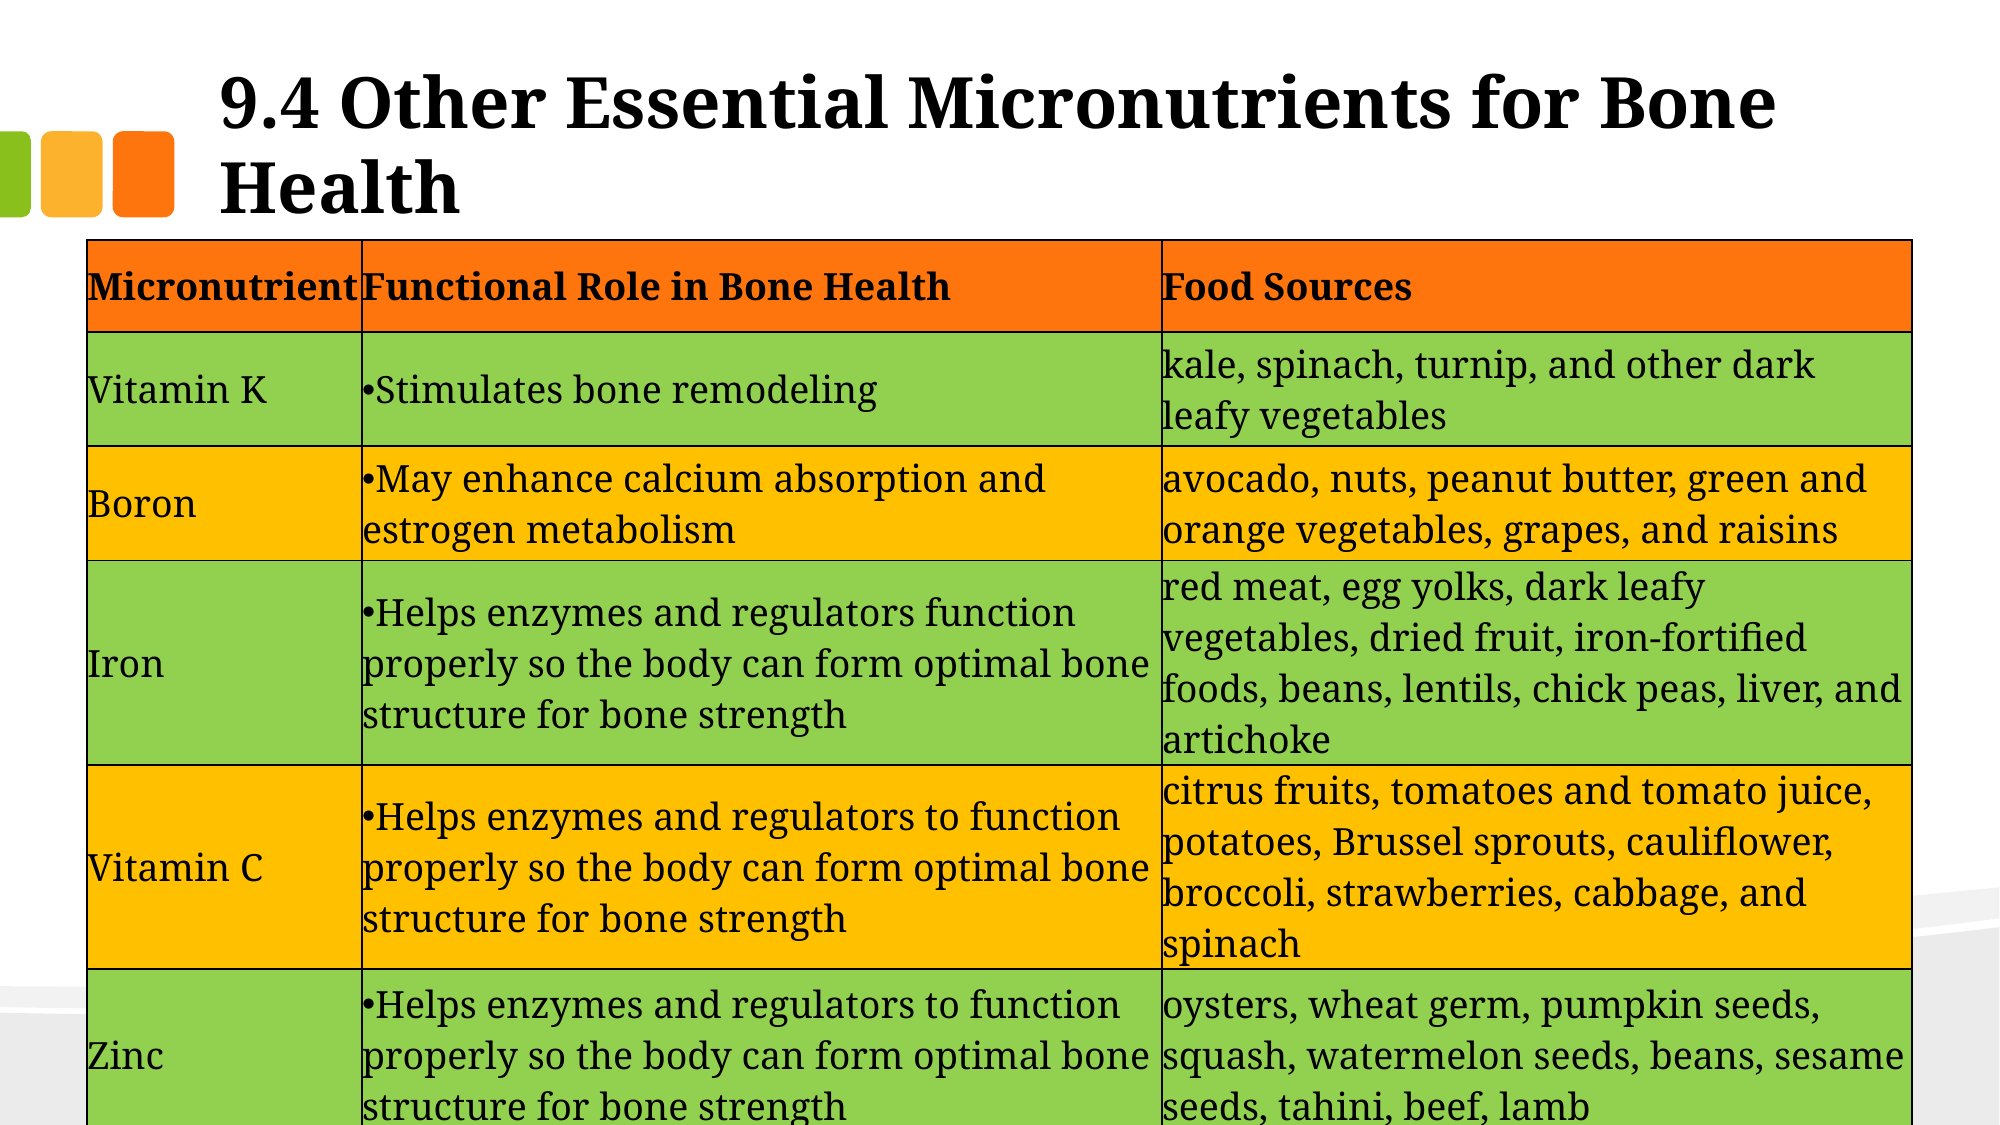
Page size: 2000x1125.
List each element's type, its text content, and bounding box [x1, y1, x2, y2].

table_cell Helps enzymes and regulators function properly so the body can form optimal bone structure for bone strength [363, 561, 1161, 764]
table_cell avocado, nuts, peanut butter, green and orange vegetables, grapes, and raisins [1163, 447, 1911, 560]
table_cell Helps enzymes and regulators to function properly so the body can form optimal bone structure for bone strength [363, 766, 1161, 968]
table_header Food Sources [1163, 241, 1911, 331]
table_cell oysters, wheat germ, pumpkin seeds, squash, watermelon seeds, beans, sesame seeds, tahini, beef, lamb [1163, 970, 1911, 1125]
table_cell Helps enzymes and regulators to function properly so the body can form optimal bone structure for bone strength [363, 970, 1161, 1125]
table_header Micronutrient [88, 241, 361, 331]
table_cell Zinc [88, 970, 361, 1125]
table_cell Stimulates bone remodeling [363, 333, 1161, 445]
table_cell Vitamin K [88, 333, 361, 445]
table_cell Vitamin C [88, 766, 361, 968]
table_cell Boron [88, 447, 361, 560]
table_cell citrus fruits, tomatoes and tomato juice, potatoes, Brussel sprouts, cauliflower, broccoli, strawberries, cabbage, and spinach [1163, 766, 1911, 968]
table_cell May enhance calcium absorption and estrogen metabolism [363, 447, 1161, 560]
title 9.4 Other Essential Micronutrients for Bone Health [199, 24, 1975, 238]
table_header Functional Role in Bone Health [363, 241, 1161, 331]
table_cell Iron [88, 561, 361, 764]
table_cell red meat, egg yolks, dark leafy vegetables, dried fruit, iron-fortified foods, beans, lentils, chick peas, liver, and artichoke [1163, 561, 1911, 764]
table_cell kale, spinach, turnip, and other dark leafy vegetables [1163, 333, 1911, 445]
